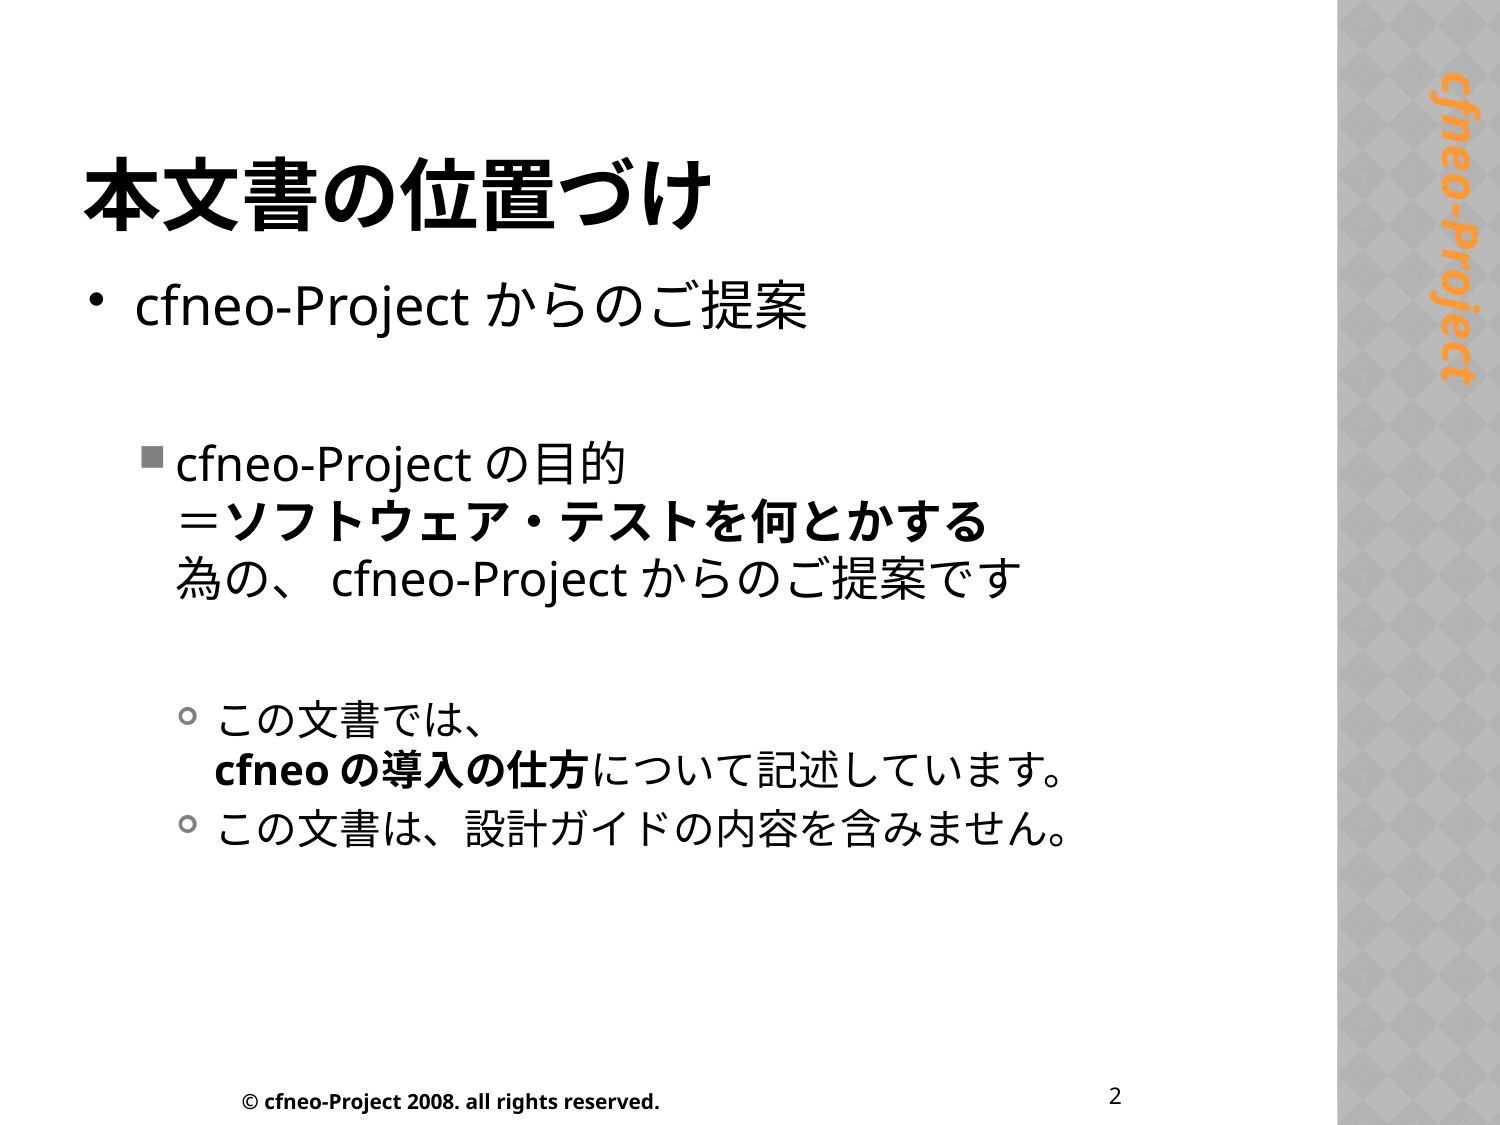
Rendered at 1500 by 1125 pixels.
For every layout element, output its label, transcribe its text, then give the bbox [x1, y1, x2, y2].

list cfneo-Projectからのご提案 cfneo-Projectの目的 ＝ソフトウェア・テストを何とかする 為の、cfneo-Projectからのご提案です この文書では、 cfneoの導入の仕方について記述しています。 この文書は、設計ガイドの内容を含みません。 [75, 264, 1263, 1059]
footer © cfneo-Project 2008. all rights reserved. [75, 1075, 675, 1114]
title 本文書の位置づけ [75, 52, 1263, 240]
slide_number 2 [1025, 1075, 1122, 1113]
